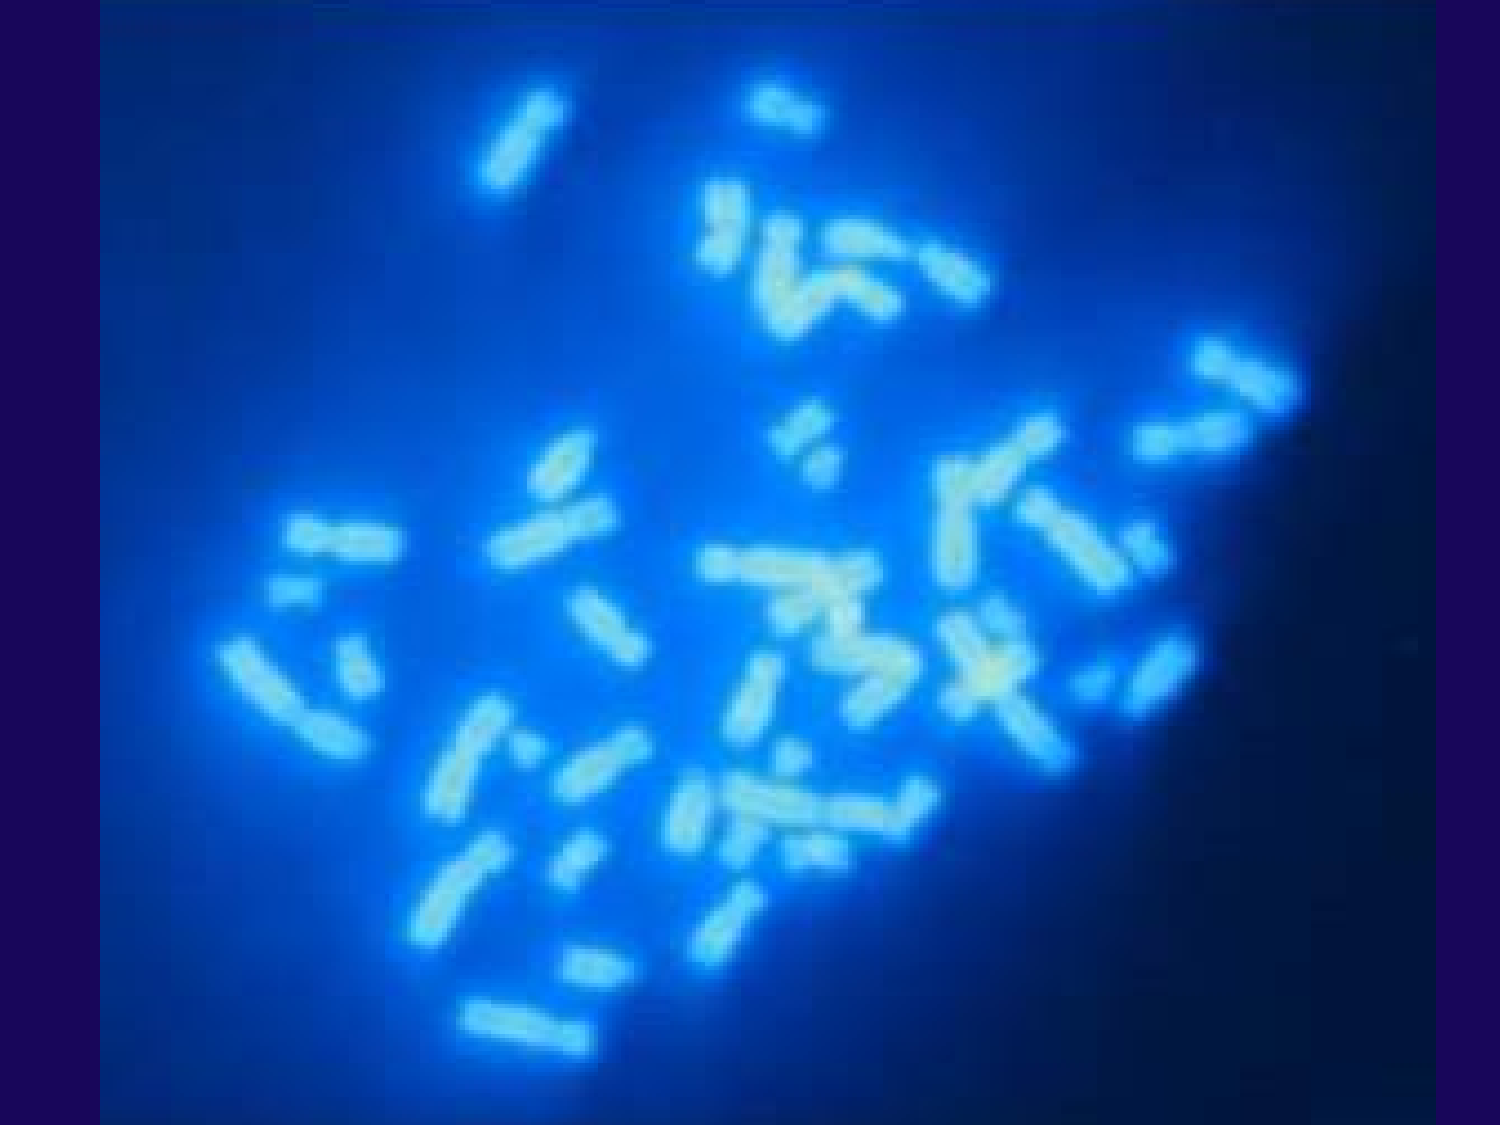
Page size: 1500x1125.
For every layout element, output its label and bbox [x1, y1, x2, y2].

picture [100, 0, 1436, 1125]
